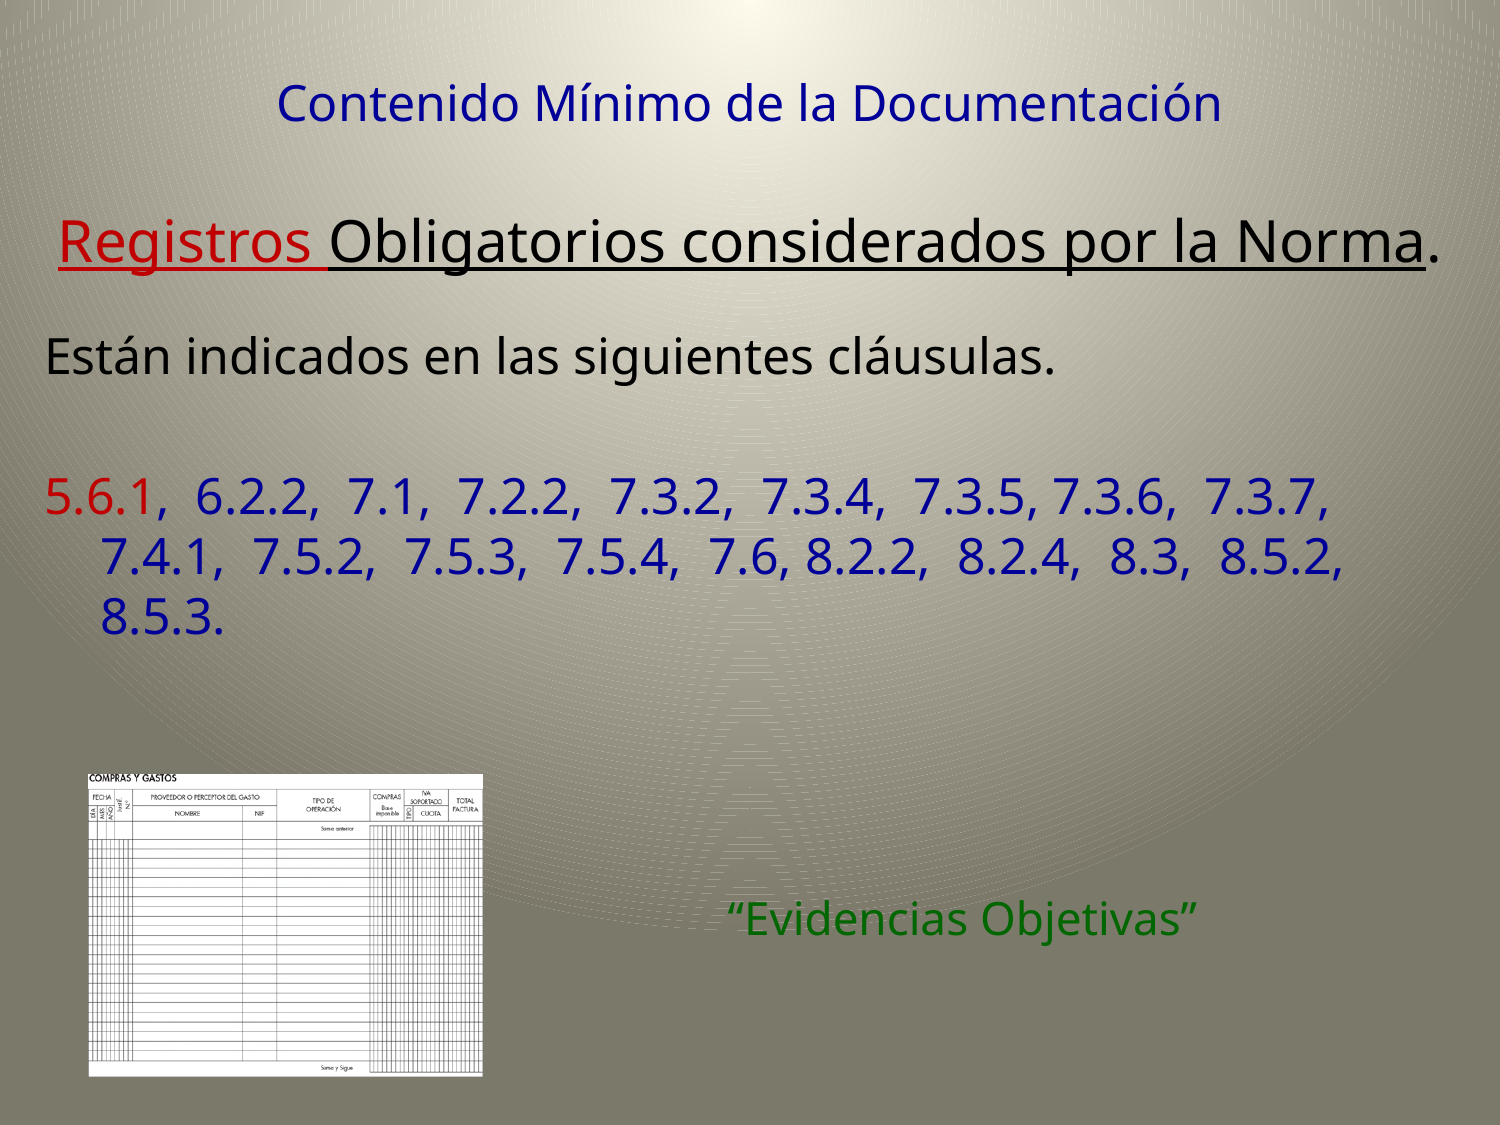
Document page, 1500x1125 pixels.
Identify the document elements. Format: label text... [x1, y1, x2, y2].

text_box “Evidencias Objetivas” [631, 846, 1294, 988]
title Contenido Mínimo de la Documentación [0, 30, 1500, 173]
picture [88, 774, 483, 1077]
text_box Registros Obligatorios considerados por la Norma. Están indicados en las siguientes cláusulas. 5.6.1, 6.2.2, 7.1, 7.2.2, 7.3.2, 7.3.4, 7.3.5, 7.3.6, 7.3.7, 7.4.1, 7.5.2, 7.5.3, 7.5.4, 7.6, 8.2.2, 8.2.4, 8.3, 8.5.2, 8.5.3. [29, 196, 1471, 1071]
